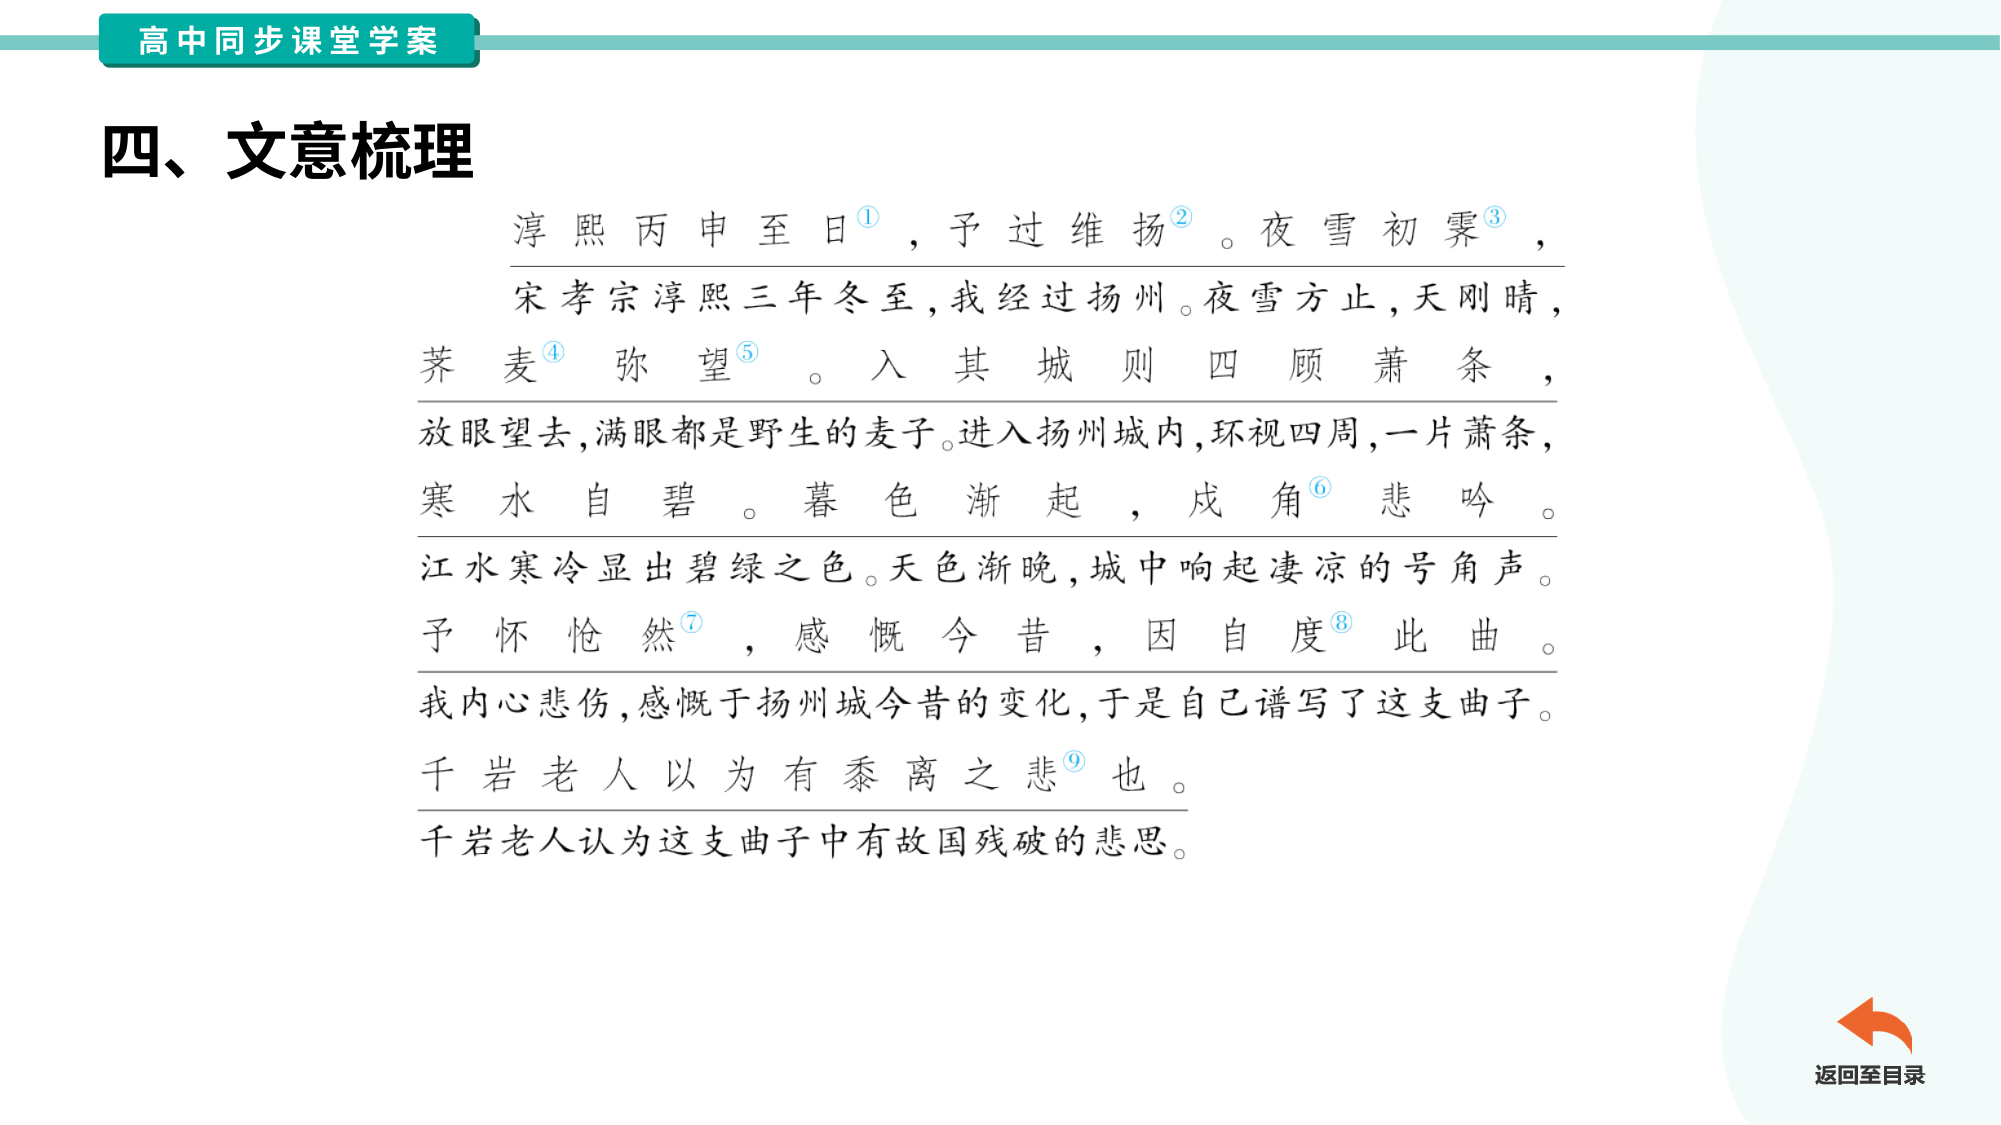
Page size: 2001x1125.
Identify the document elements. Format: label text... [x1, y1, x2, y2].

picture [0, 0, 2000, 1125]
text_box 四、文意梳理 [100, 76, 1899, 248]
